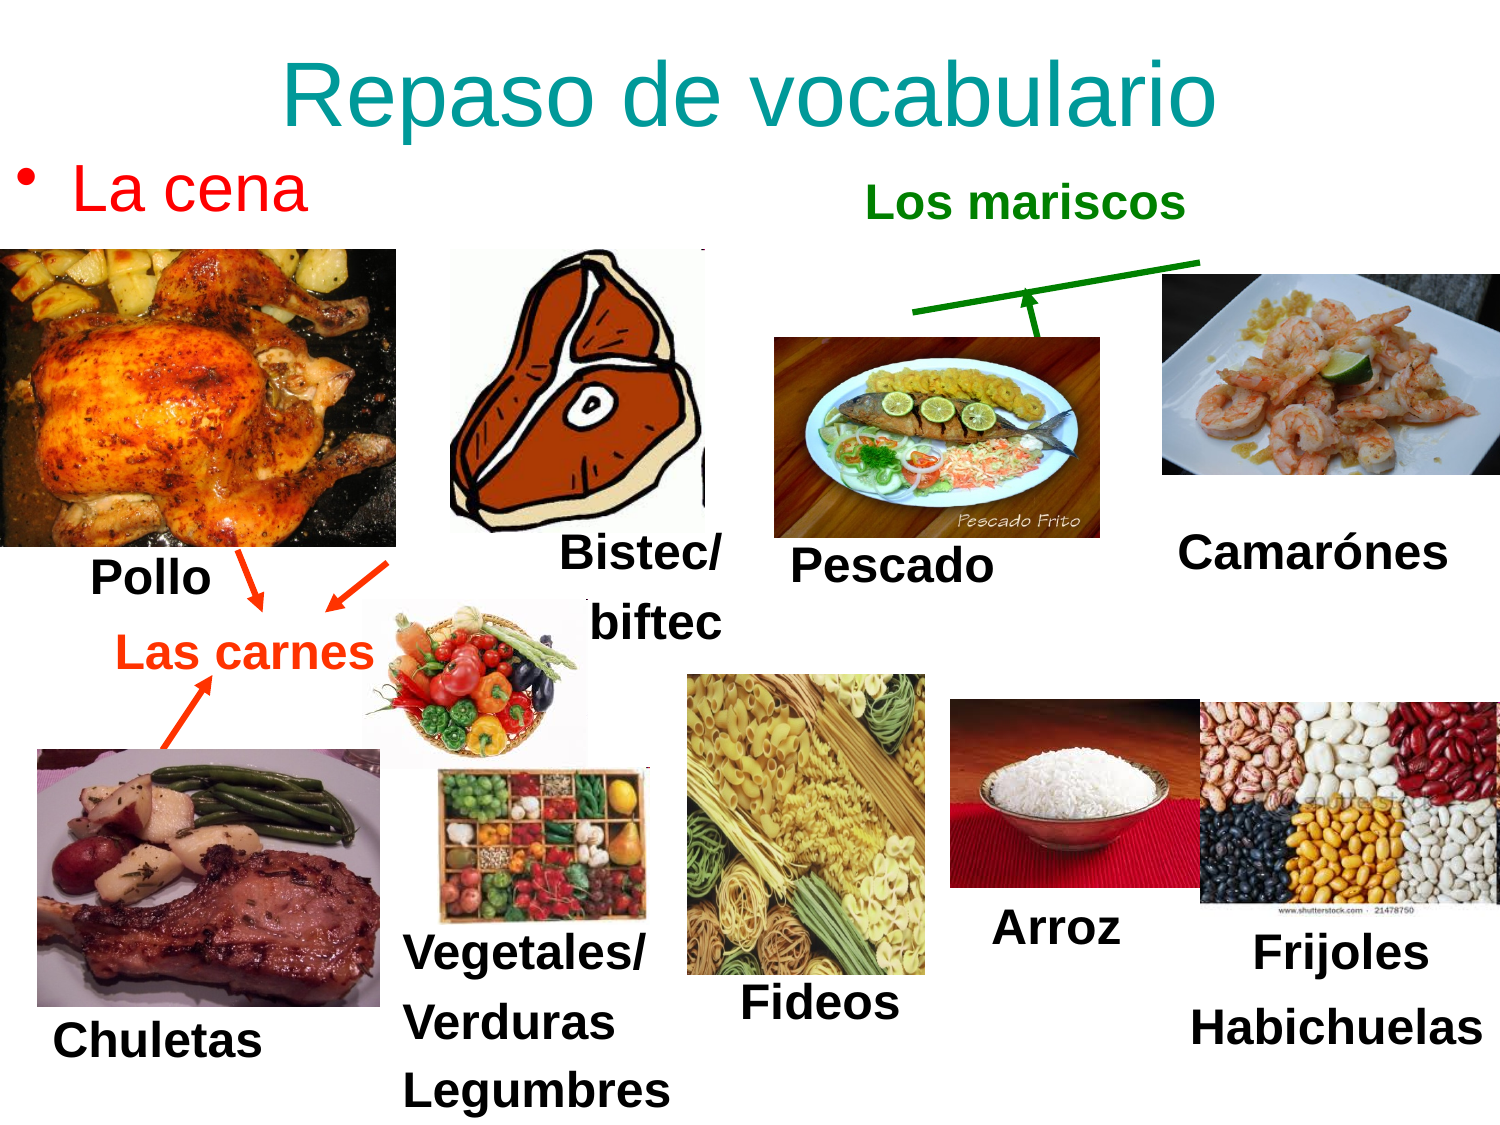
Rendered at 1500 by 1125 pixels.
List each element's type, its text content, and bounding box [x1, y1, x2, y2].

text_box [1021, 287, 1037, 335]
list La cena [0, 137, 1363, 918]
picture [1162, 274, 1500, 476]
picture [0, 249, 396, 547]
text_box [325, 562, 388, 612]
picture [37, 599, 651, 1007]
text_box Legumbres [387, 1049, 700, 1125]
text_box Los mariscos [849, 162, 1213, 263]
text_box Frijoles [1237, 924, 1463, 987]
text_box Chuletas [37, 1014, 325, 1100]
text_box Arroz [962, 897, 1188, 988]
picture [687, 674, 926, 976]
text_box Pollo [74, 555, 238, 638]
text_box [239, 555, 264, 612]
title Repaso de vocabulario [75, 17, 1425, 163]
text_box Fideos [724, 962, 950, 1063]
text_box Camarónes [1162, 512, 1475, 613]
text_box Bistec/ biftec [399, 512, 738, 613]
text_box Pescado [774, 546, 1025, 626]
text_box Vegetales/ Verduras [387, 912, 700, 1013]
picture [949, 699, 1500, 917]
picture [774, 337, 1101, 538]
text_box Las carnes [99, 612, 357, 713]
text_box Habichuelas [1175, 987, 1500, 1088]
picture [449, 249, 705, 534]
